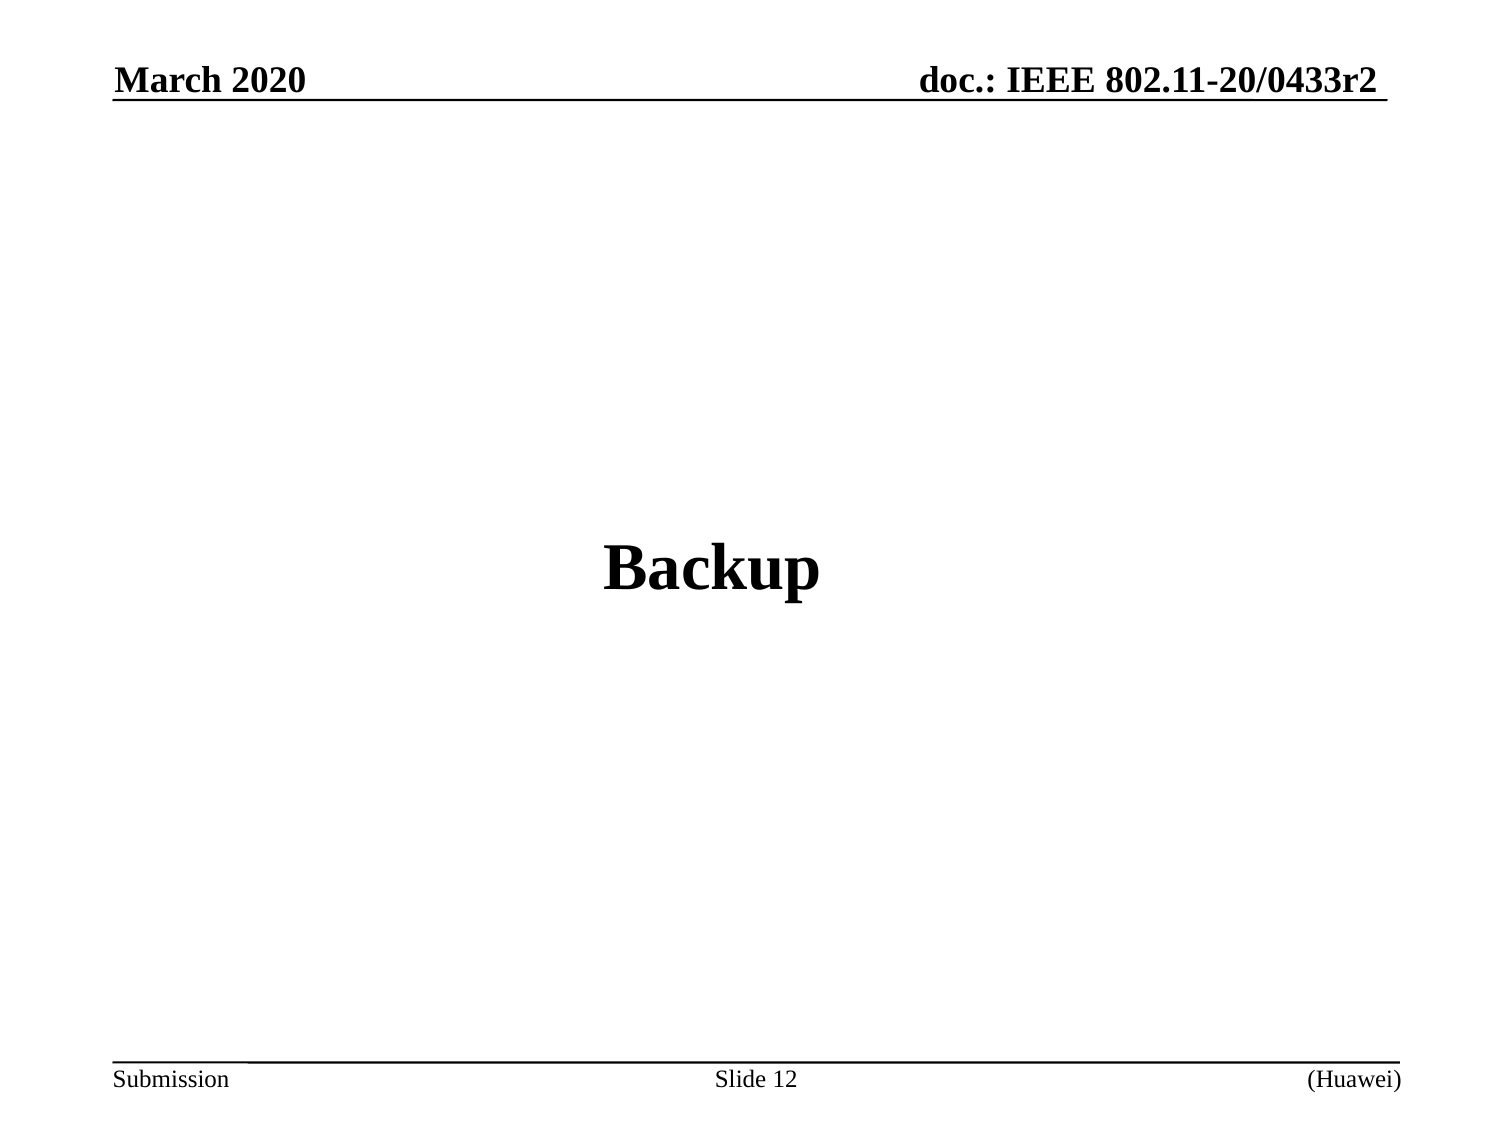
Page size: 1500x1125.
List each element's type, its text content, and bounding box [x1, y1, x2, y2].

footer (Huawei) [1305, 1061, 1402, 1093]
text_box Backup [75, 474, 1351, 650]
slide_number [114, 54, 309, 101]
slide_number Slide 12 [712, 1061, 800, 1093]
